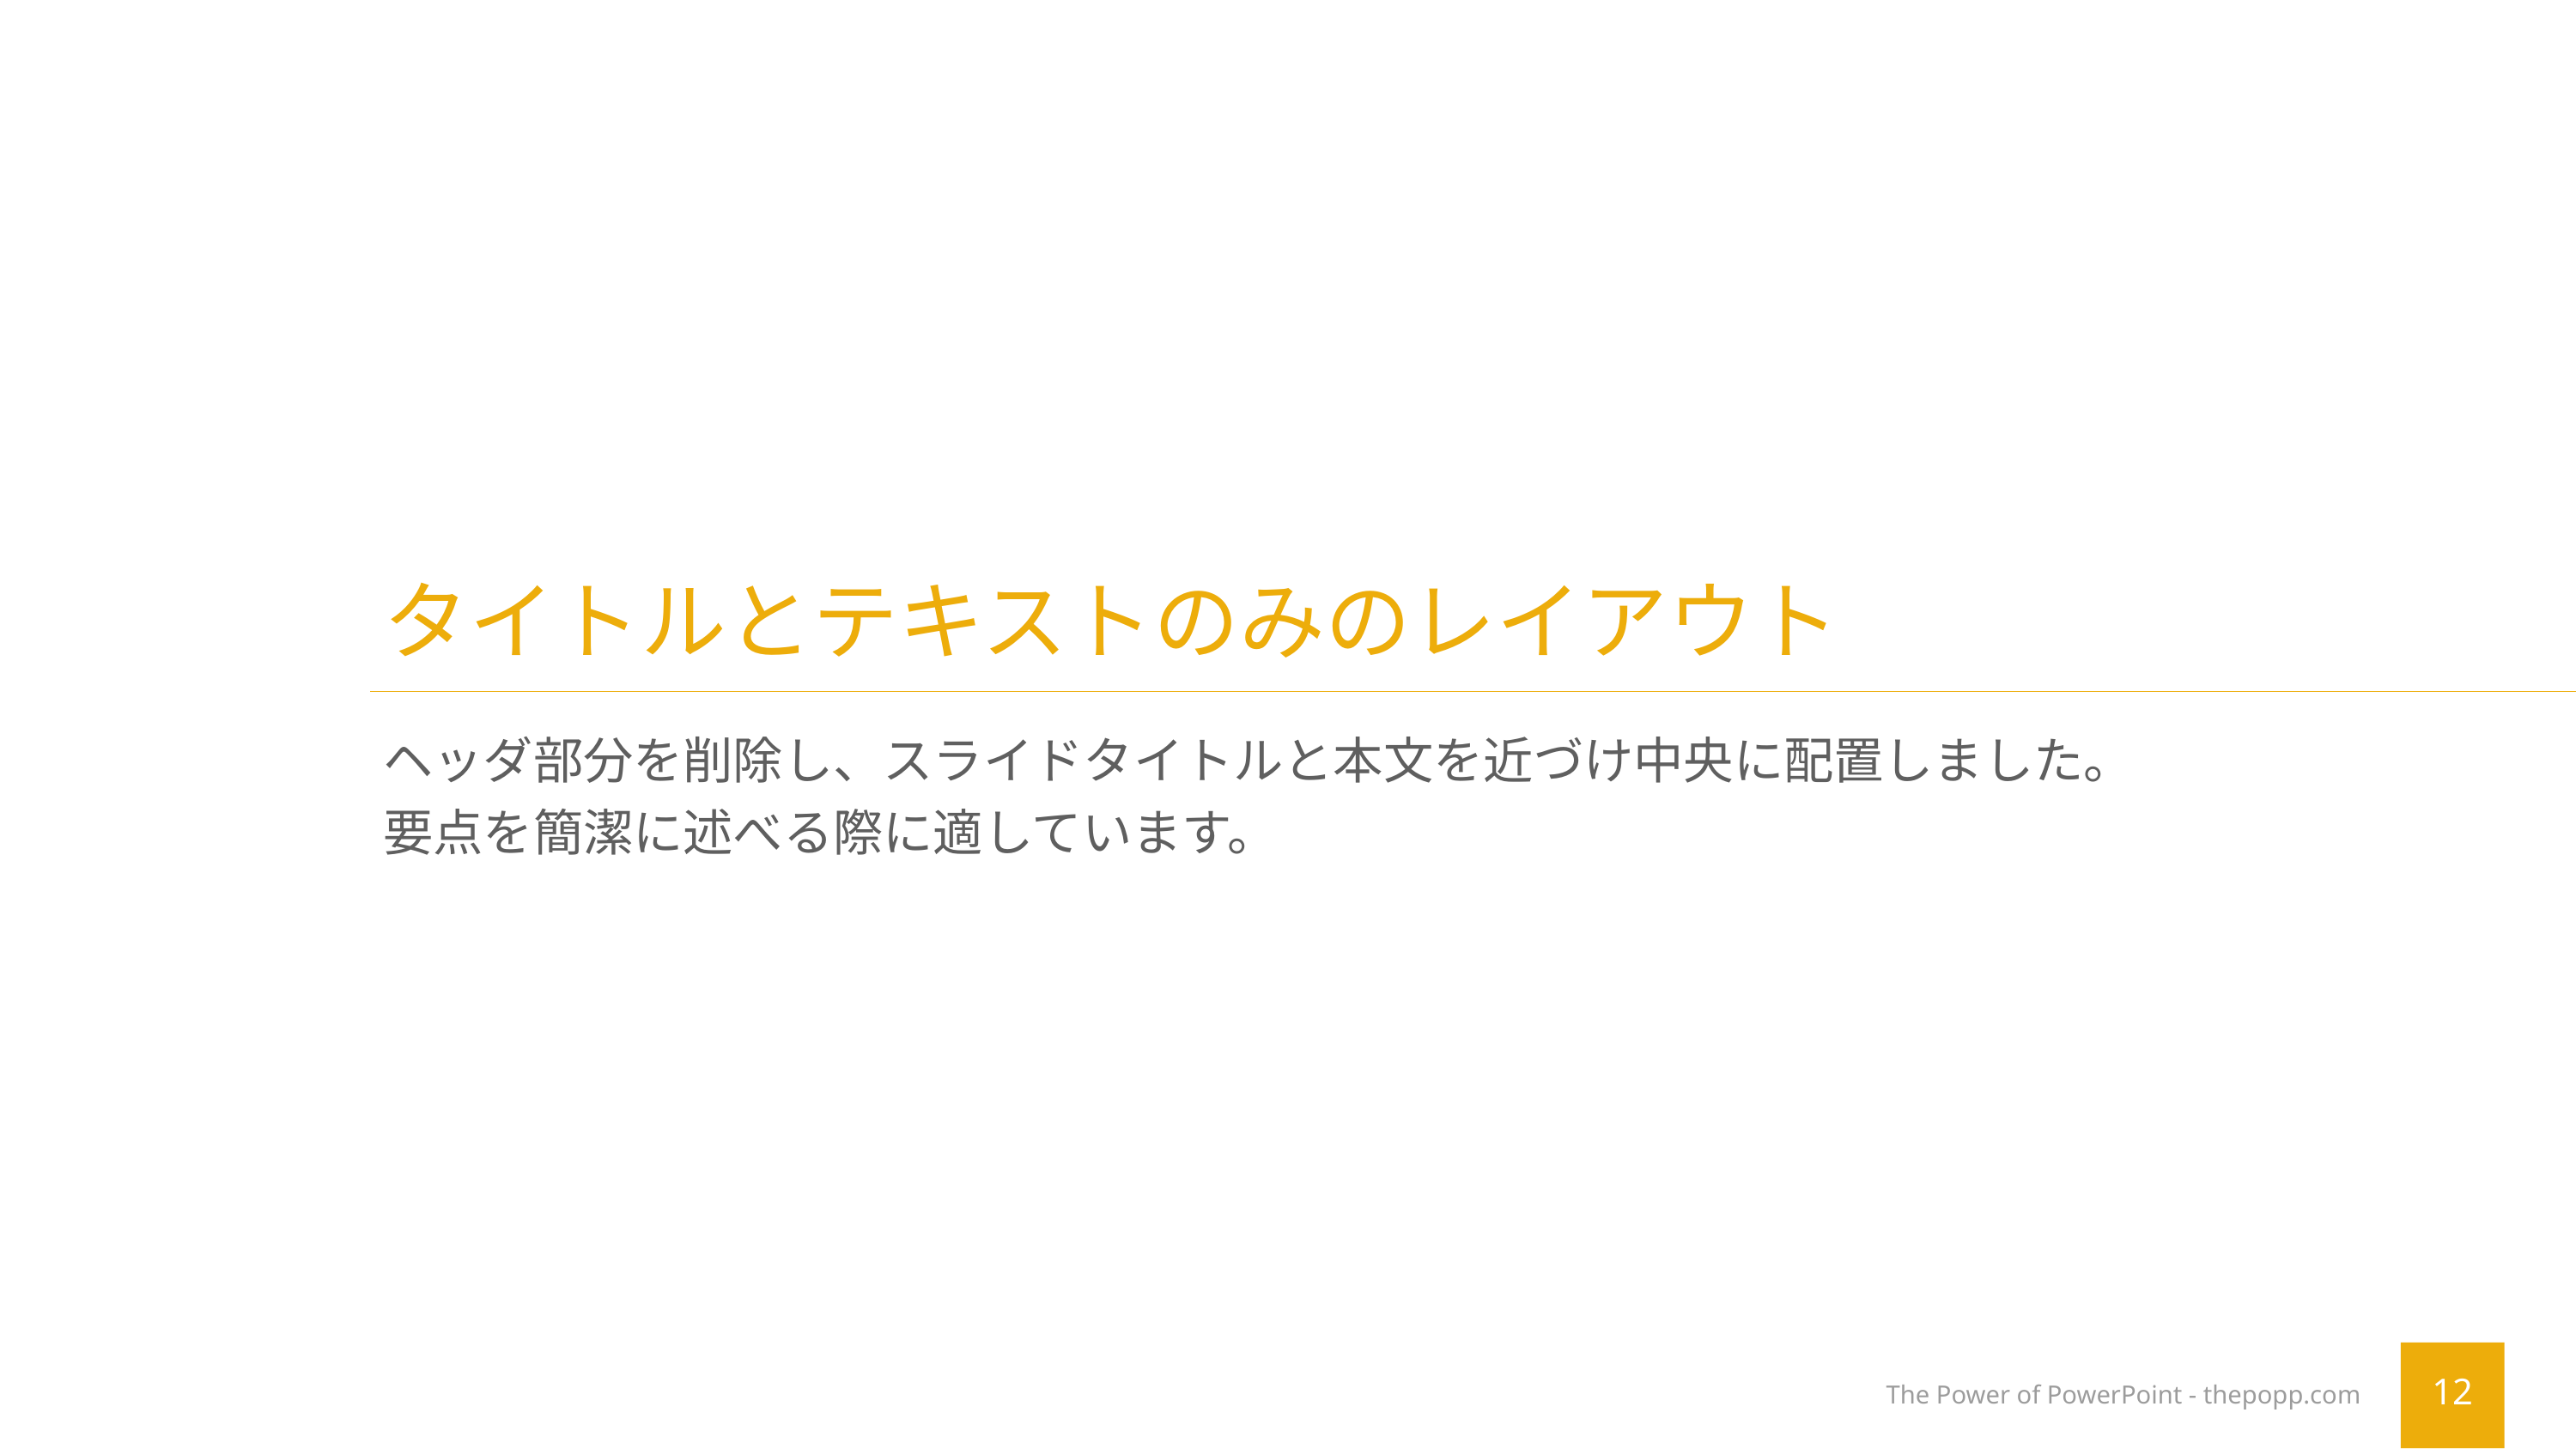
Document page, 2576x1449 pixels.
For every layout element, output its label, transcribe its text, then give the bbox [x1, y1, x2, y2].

slide_number 12 [2400, 1355, 2505, 1433]
list ヘッダ部分を削除し、スライドタイトルと本文を近づけ中央に配置しました。 要点を簡潔に述べる際に適しています。 [370, 710, 2206, 991]
footer The Power of PowerPoint - thepopp.com [1504, 1355, 2374, 1433]
title タイトルとテキストのみのレイアウト [370, 524, 2206, 677]
